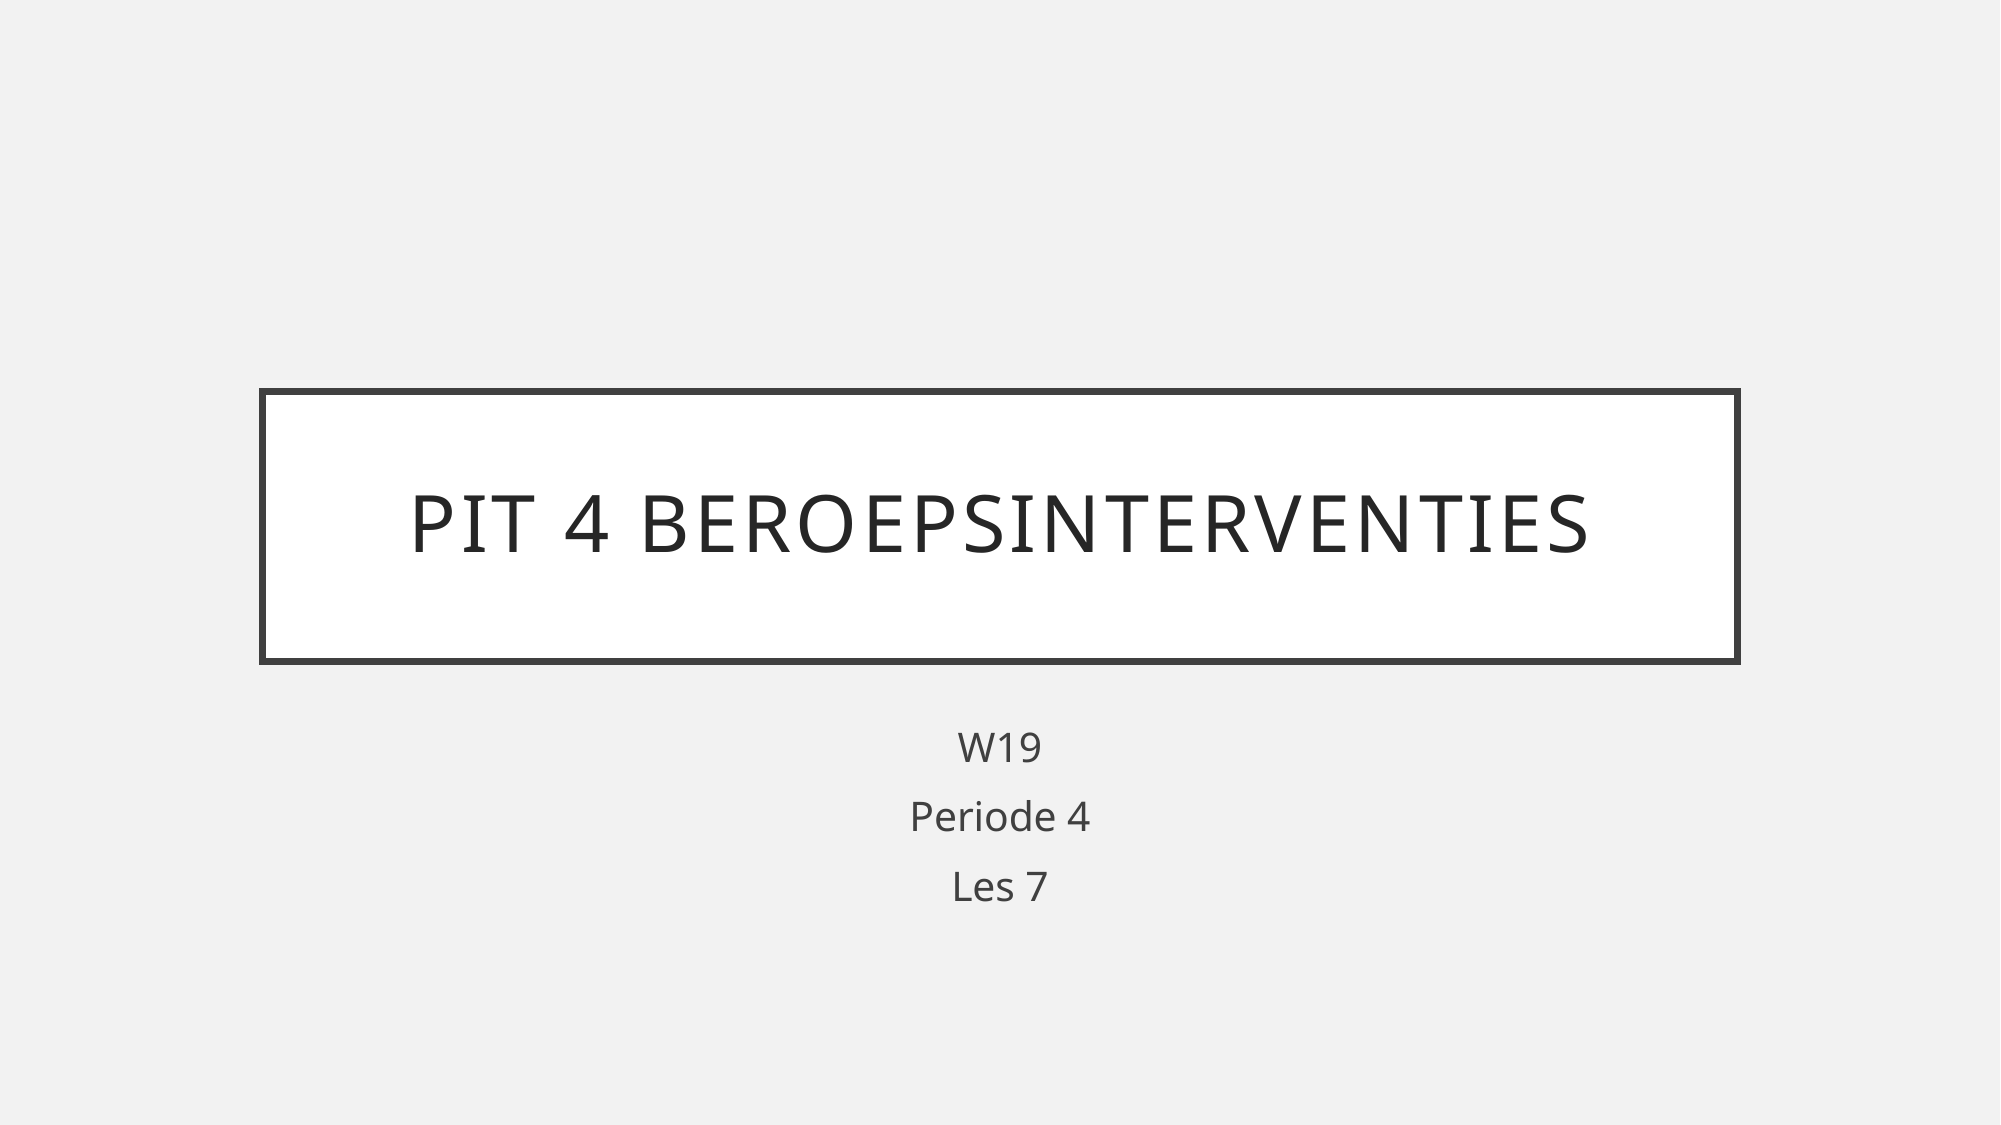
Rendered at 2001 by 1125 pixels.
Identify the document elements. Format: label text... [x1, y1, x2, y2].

title Pit 4 Beroepsinterventies [259, 388, 1741, 665]
subtitle W19 Periode 4 Les 7 [442, 713, 1558, 918]
